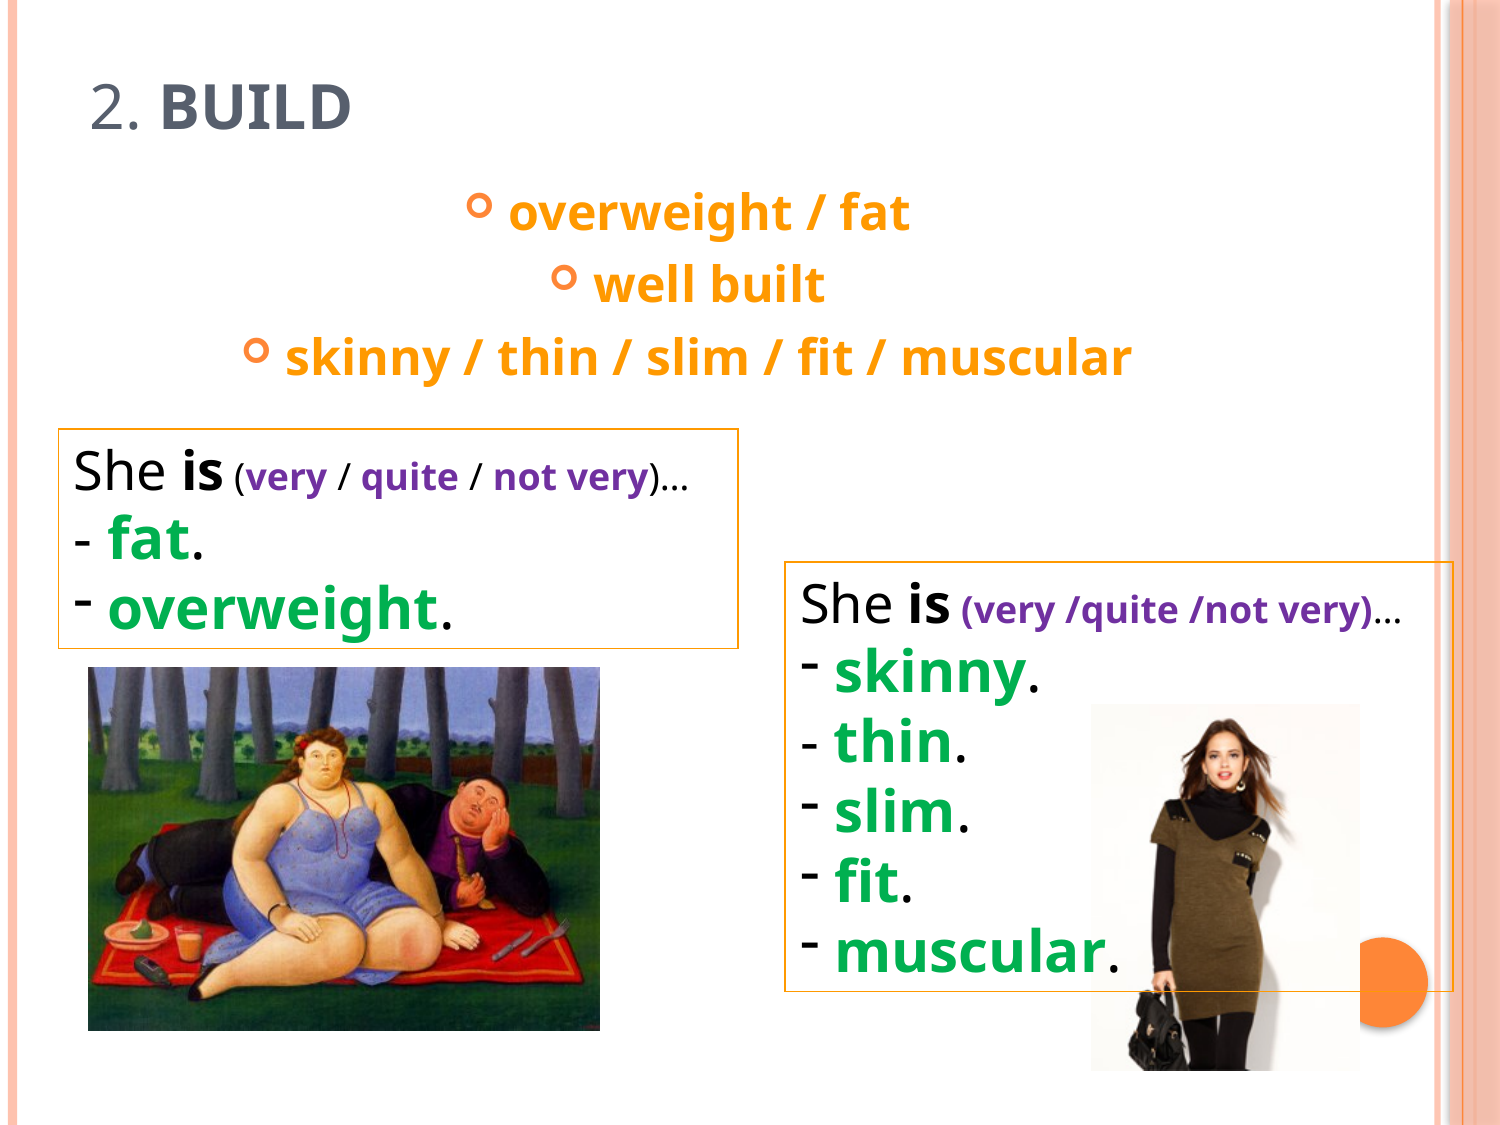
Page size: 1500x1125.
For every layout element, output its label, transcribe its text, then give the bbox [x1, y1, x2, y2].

list overweight / fat well built skinny / thin / slim / fit / muscular [75, 172, 1300, 422]
picture [1090, 703, 1360, 1071]
picture [87, 667, 601, 1032]
title 2. BUILD [75, 45, 1300, 149]
text_box She is (very /quite /not very)… skinny. - thin. slim. fit. muscular. [785, 561, 1454, 992]
text_box She is (very / quite / not very)… - fat. overweight. [58, 428, 739, 649]
